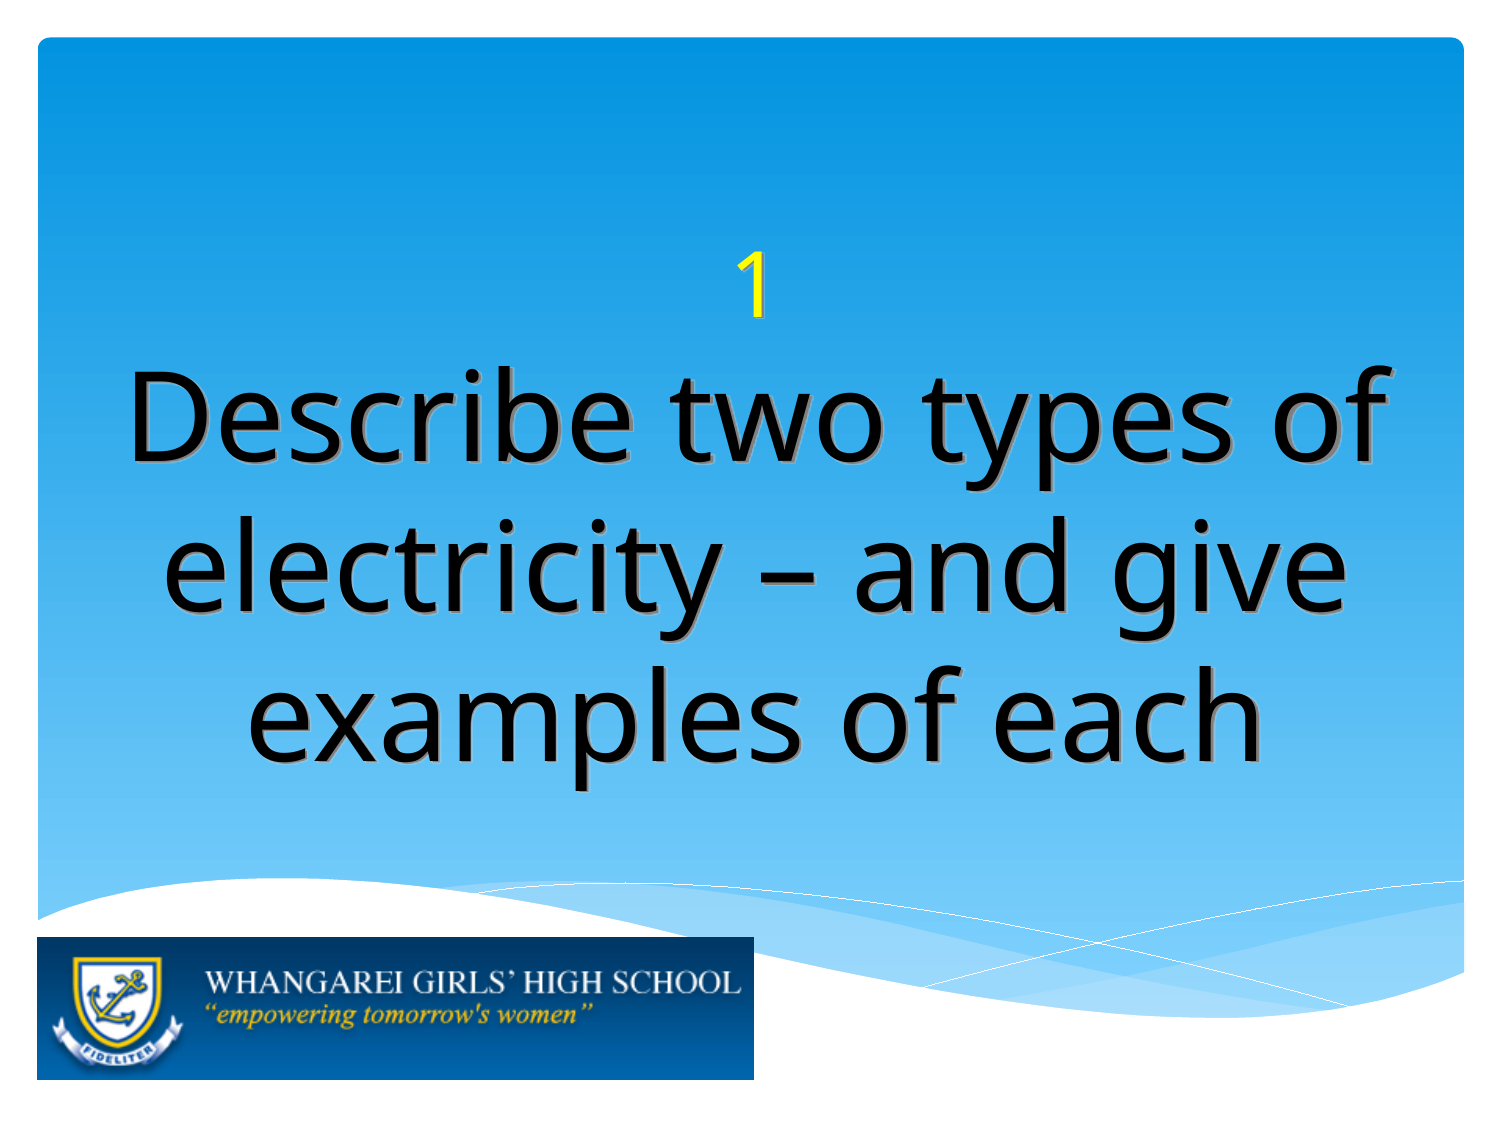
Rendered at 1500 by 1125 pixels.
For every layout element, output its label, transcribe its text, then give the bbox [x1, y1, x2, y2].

text_box 1 Describe two types of electricity – and give examples of each [74, 99, 1438, 913]
picture [37, 937, 754, 1080]
